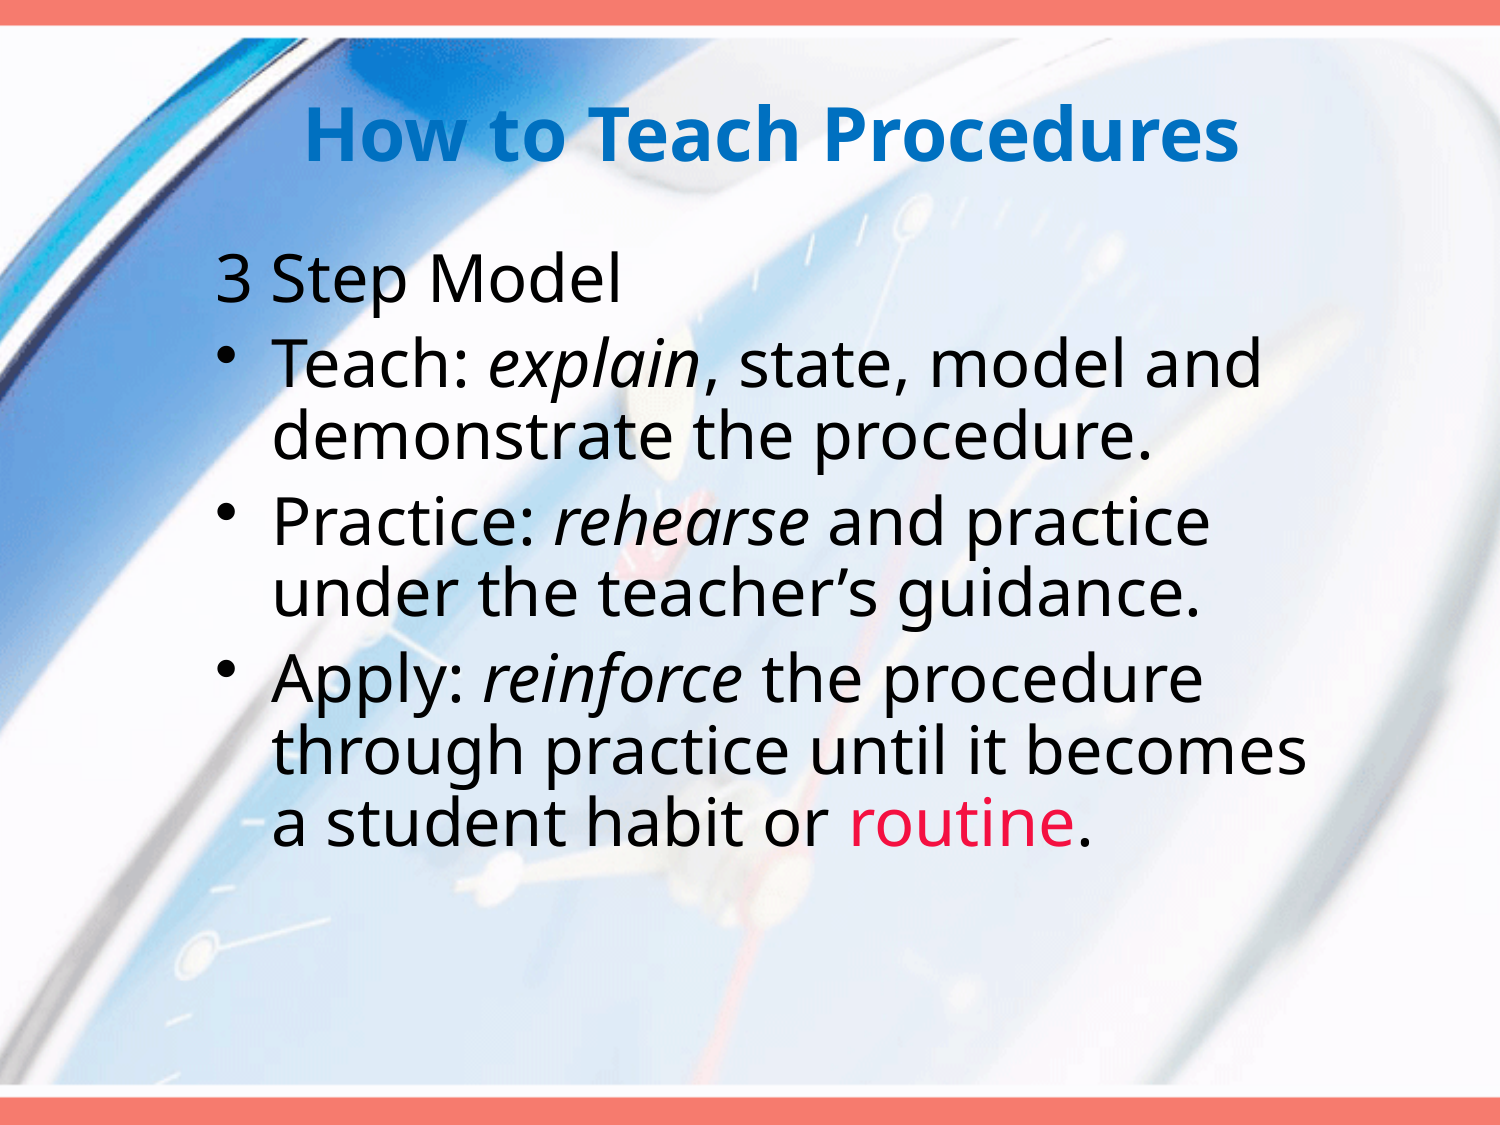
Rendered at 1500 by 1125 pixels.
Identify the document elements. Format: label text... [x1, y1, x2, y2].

picture [0, 0, 1500, 1125]
list 3 Step Model Teach: explain, state, model and demonstrate the procedure. Practice: rehearse and practice under the teacher’s guidance. Apply: reinforce the procedure through practice until it becomes a student habit or routine. [199, 237, 1376, 1063]
title How to Teach Procedures [287, 49, 1413, 213]
